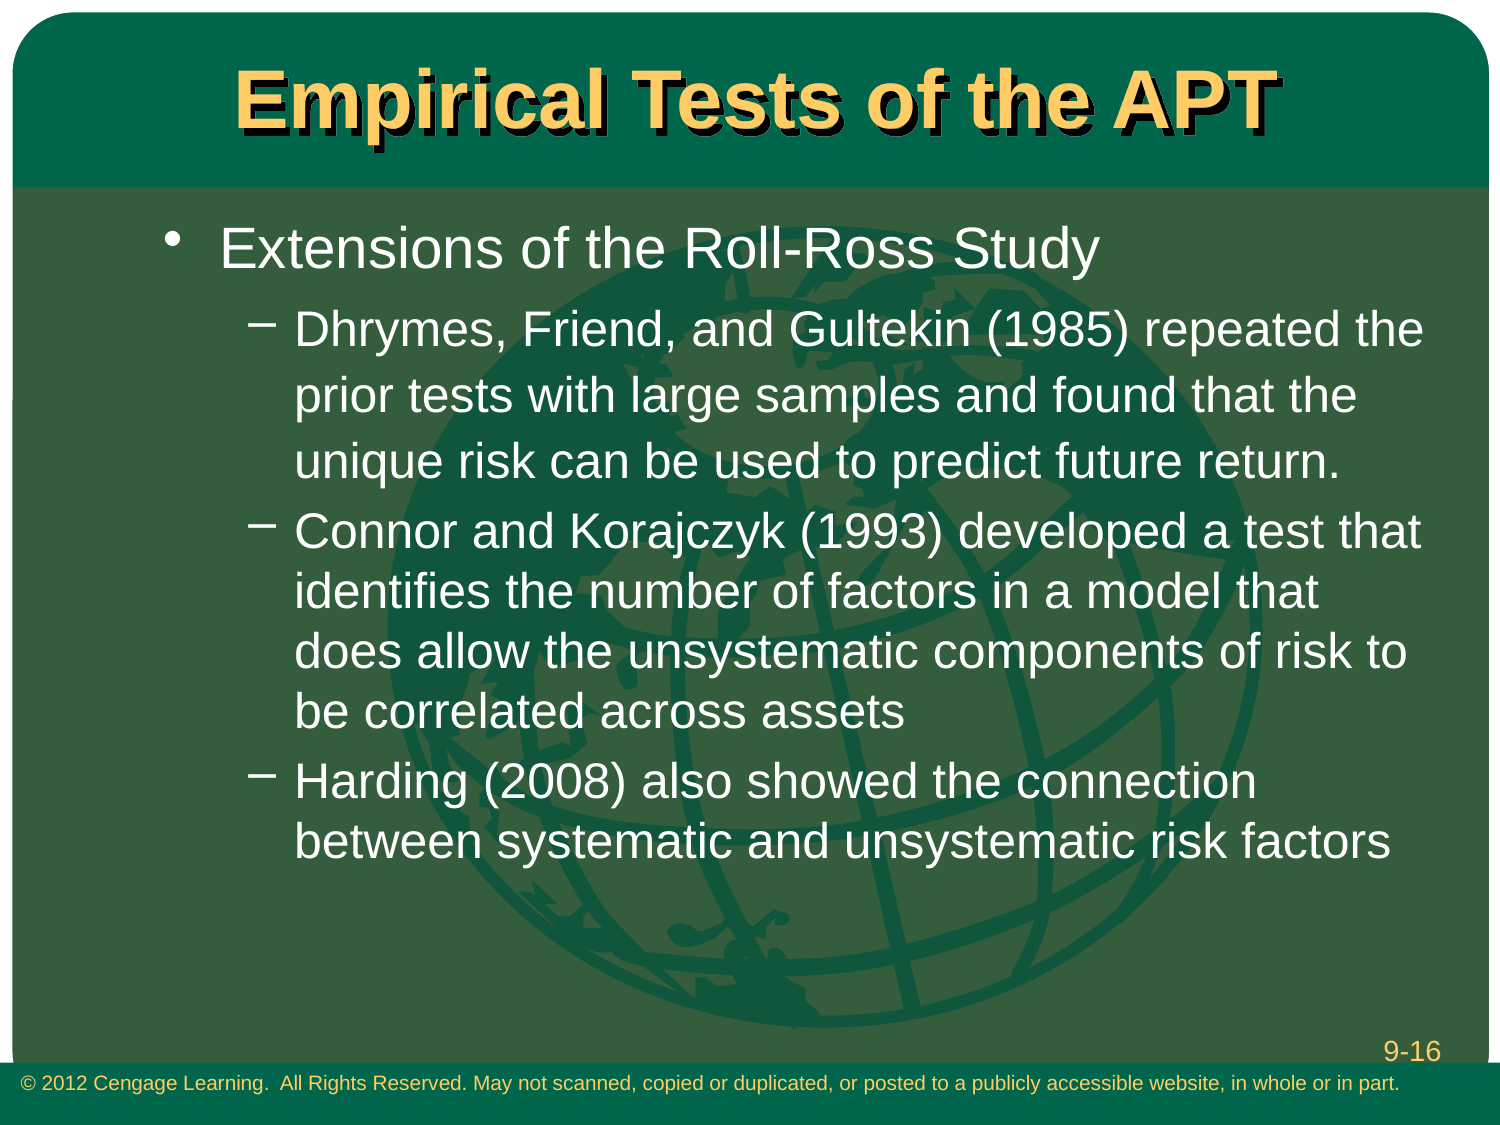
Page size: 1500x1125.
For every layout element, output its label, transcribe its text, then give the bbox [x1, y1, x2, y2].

title Empirical Tests of the APT [81, 24, 1432, 180]
slide_number 9-16 [1325, 1025, 1500, 1062]
footer © 2012 Cengage Learning. All Rights Reserved. May not scanned, copied or duplicated, or posted to a publicly accessible website, in whole or in part. [0, 1062, 1500, 1125]
list Extensions of the Roll-Ross Study Dhrymes, Friend, and Gultekin (1985) repeated the prior tests with large samples and found that the unique risk can be used to predict future return. Connor and Korajczyk (1993) developed a test that identifies the number of factors in a model that does allow the unsystematic components of risk to be correlated across assets Harding (2008) also showed the connection between systematic and unsystematic risk factors [147, 195, 1448, 1040]
